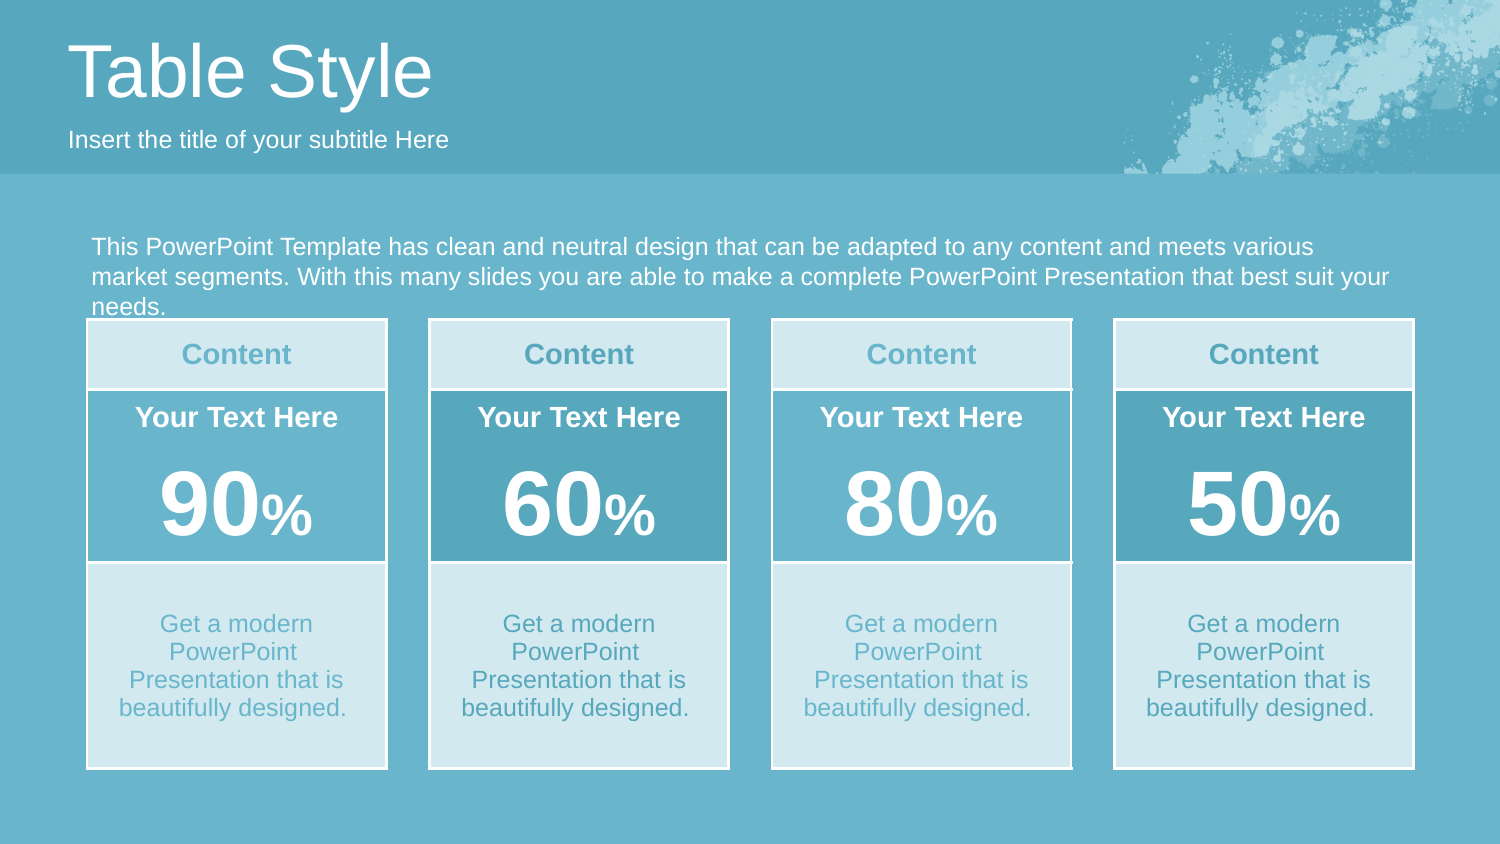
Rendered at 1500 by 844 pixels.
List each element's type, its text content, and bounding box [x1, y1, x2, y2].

table_cell Get a modern PowerPoint Presentation that is beautifully designed. [431, 564, 727, 767]
table_header Content [88, 328, 385, 388]
table_cell Get a modern PowerPoint Presentation that is beautifully designed. [1116, 564, 1412, 767]
table_header Content [1116, 328, 1412, 388]
table_header Content [773, 328, 1070, 388]
table_header Content [431, 328, 727, 388]
table_cell Your Text Here [1116, 391, 1412, 445]
table_cell 60% [431, 445, 727, 561]
table_cell 90% [88, 445, 385, 561]
table_cell Your Text Here [773, 391, 1070, 445]
table_cell Your Text Here [88, 391, 385, 445]
table_cell Get a modern PowerPoint Presentation that is beautifully designed. [88, 564, 385, 767]
table_cell 80% [773, 445, 1070, 561]
table_cell Your Text Here [431, 391, 727, 445]
table_cell 50% [1116, 445, 1412, 561]
list Insert the title of your subtitle Here [53, 114, 1500, 162]
table_cell Get a modern PowerPoint Presentation that is beautifully designed. [773, 564, 1070, 767]
picture [0, 0, 1500, 173]
list Table Style [53, 20, 1500, 114]
text_box This PowerPoint Template has clean and neutral design that can be adapted to any content and meets various market segments. With this many slides you are able to make a complete PowerPoint Presentation that best suit your needs. [76, 222, 1413, 328]
